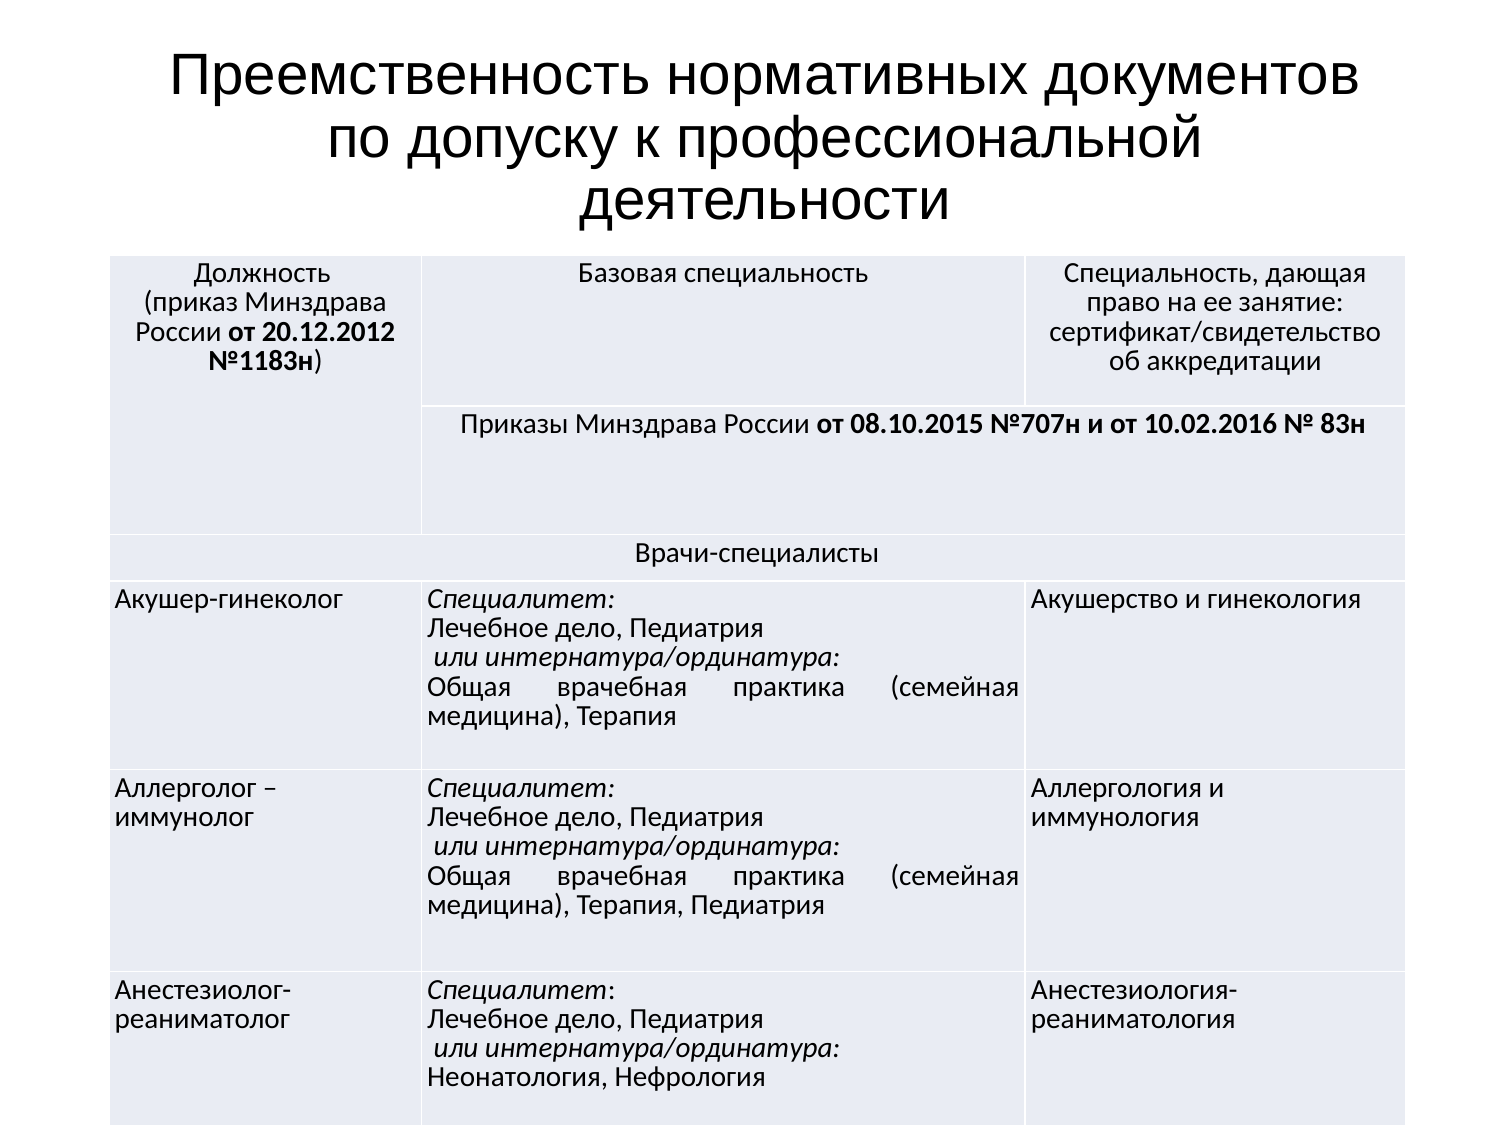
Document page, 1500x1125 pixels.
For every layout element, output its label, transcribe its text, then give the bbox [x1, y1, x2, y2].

table_header Должность (приказ Минздрава России от 20.12.2012 №1183н) [110, 256, 421, 534]
table_cell Акушерство и гинекология [1026, 582, 1405, 769]
table_header Базовая специальность [422, 256, 1024, 405]
table_cell Специалитет: Лечебное дело, Педиатрия или интернатура/ординатура: Общая врачебная практика (семейная медицина), Терапия, Педиатрия [422, 770, 1024, 971]
table_header Специальность, дающая право на ее занятие: сертификат/свидетельство об аккредитации [1026, 256, 1405, 405]
table_cell Анестезиолог-реаниматолог [110, 972, 421, 1125]
table_cell Аллергология и иммунология [1026, 770, 1405, 971]
table_cell Акушер-гинеколог [110, 582, 421, 769]
table_cell Специалитет: Лечебное дело, Педиатрия или интернатура/ординатура: Неонатология, Нефрология [422, 972, 1024, 1125]
table_cell Анестезиология-реаниматология [1026, 972, 1405, 1125]
table_cell Приказы Минздрава России от 08.10.2015 №707н и от 10.02.2016 № 83н [422, 407, 1405, 534]
table_cell Специалитет: Лечебное дело, Педиатрия или интернатура/ординатура: Общая врачебная практика (семейная медицина), Терапия [422, 582, 1024, 769]
table_cell Врачи-специалисты [110, 535, 1405, 580]
text_box Преемственность нормативных документов по допуску к профессиональной деятельности [142, 31, 1388, 245]
table_cell Аллерголог – иммунолог [110, 770, 421, 971]
